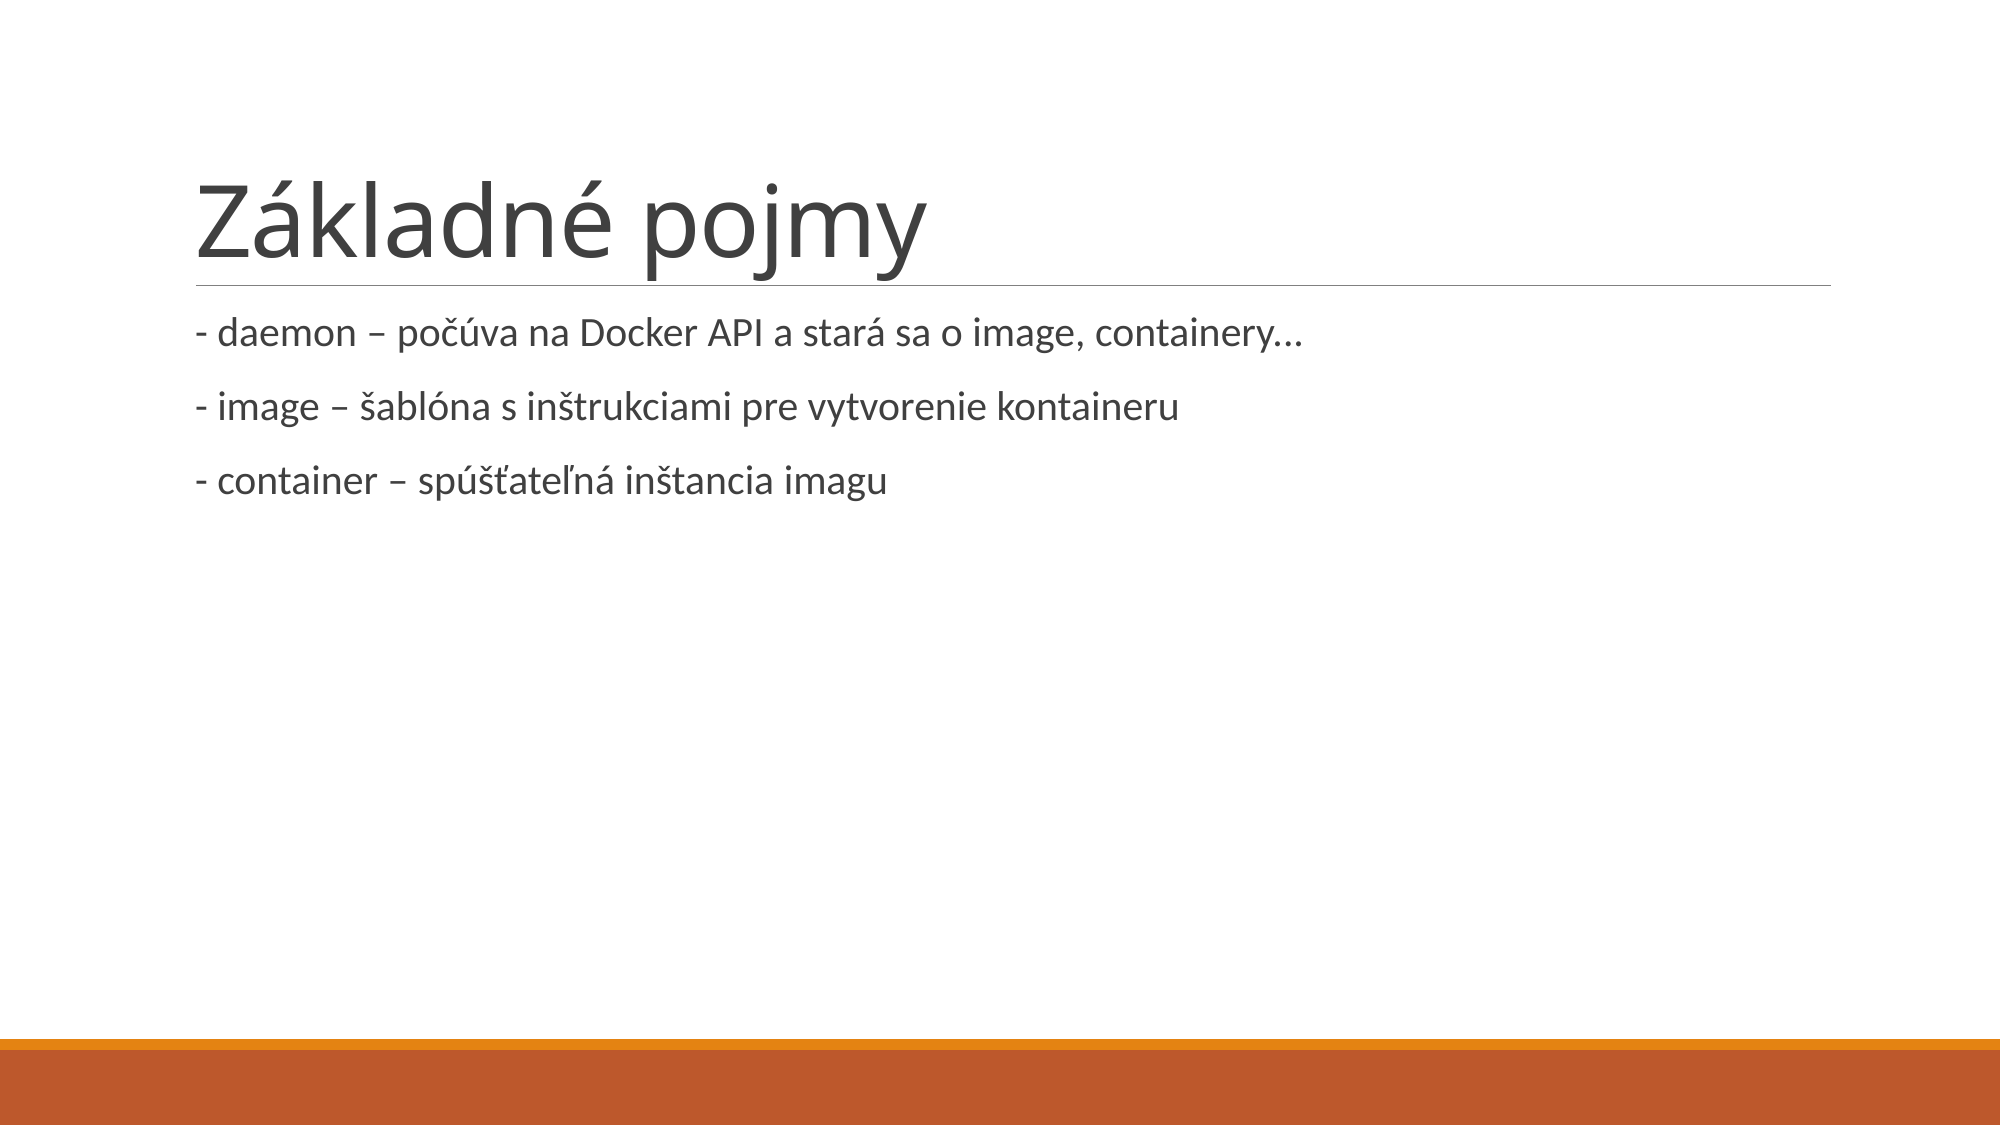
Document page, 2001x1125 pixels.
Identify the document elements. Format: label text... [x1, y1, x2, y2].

list - daemon – počúva na Docker API a stará sa o image, containery... - image – šablóna s inštrukciami pre vytvorenie kontaineru - container – spúšťateľná inštancia imagu [180, 302, 1830, 963]
title Základné pojmy [180, 47, 1830, 285]
